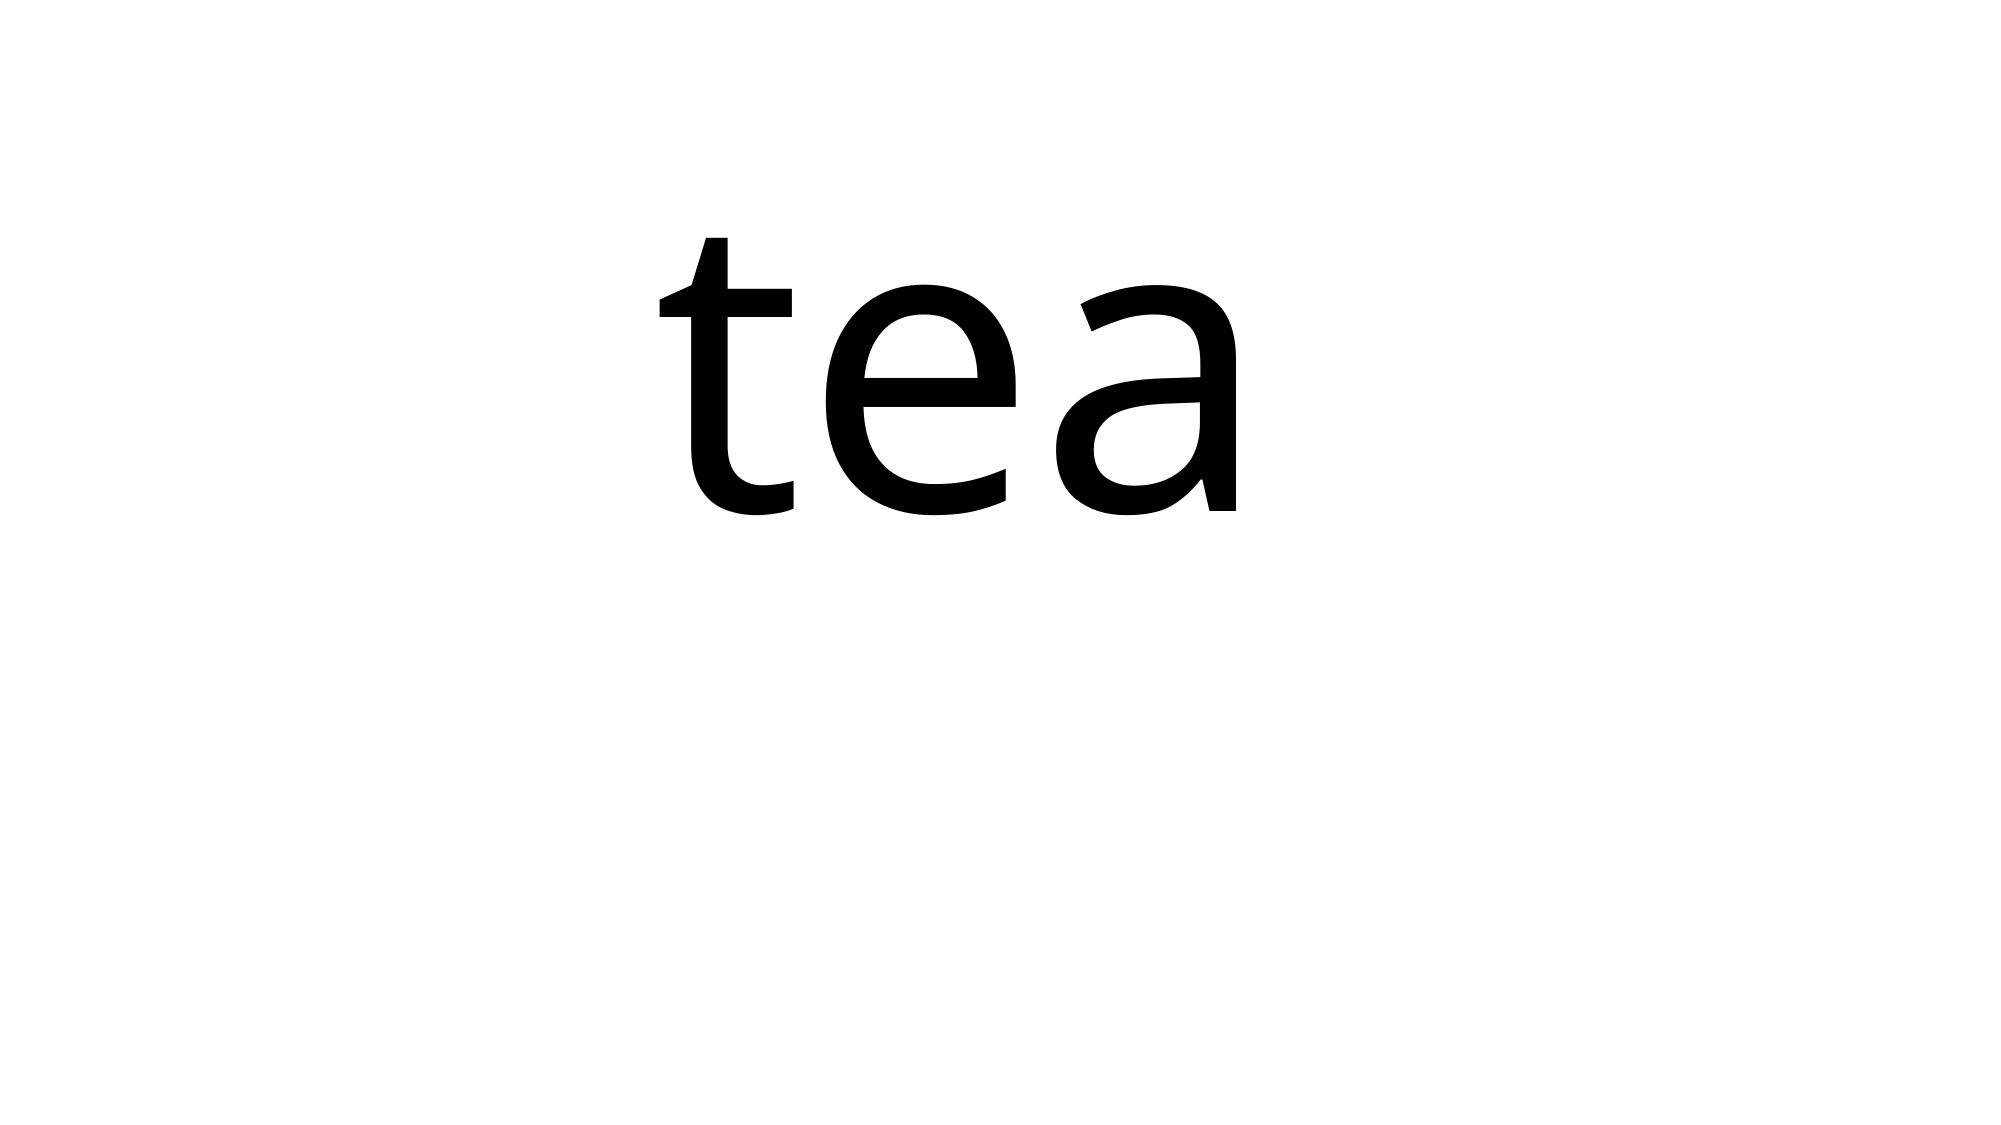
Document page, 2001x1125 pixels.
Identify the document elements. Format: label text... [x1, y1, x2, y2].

text_box tea [95, 89, 1829, 603]
